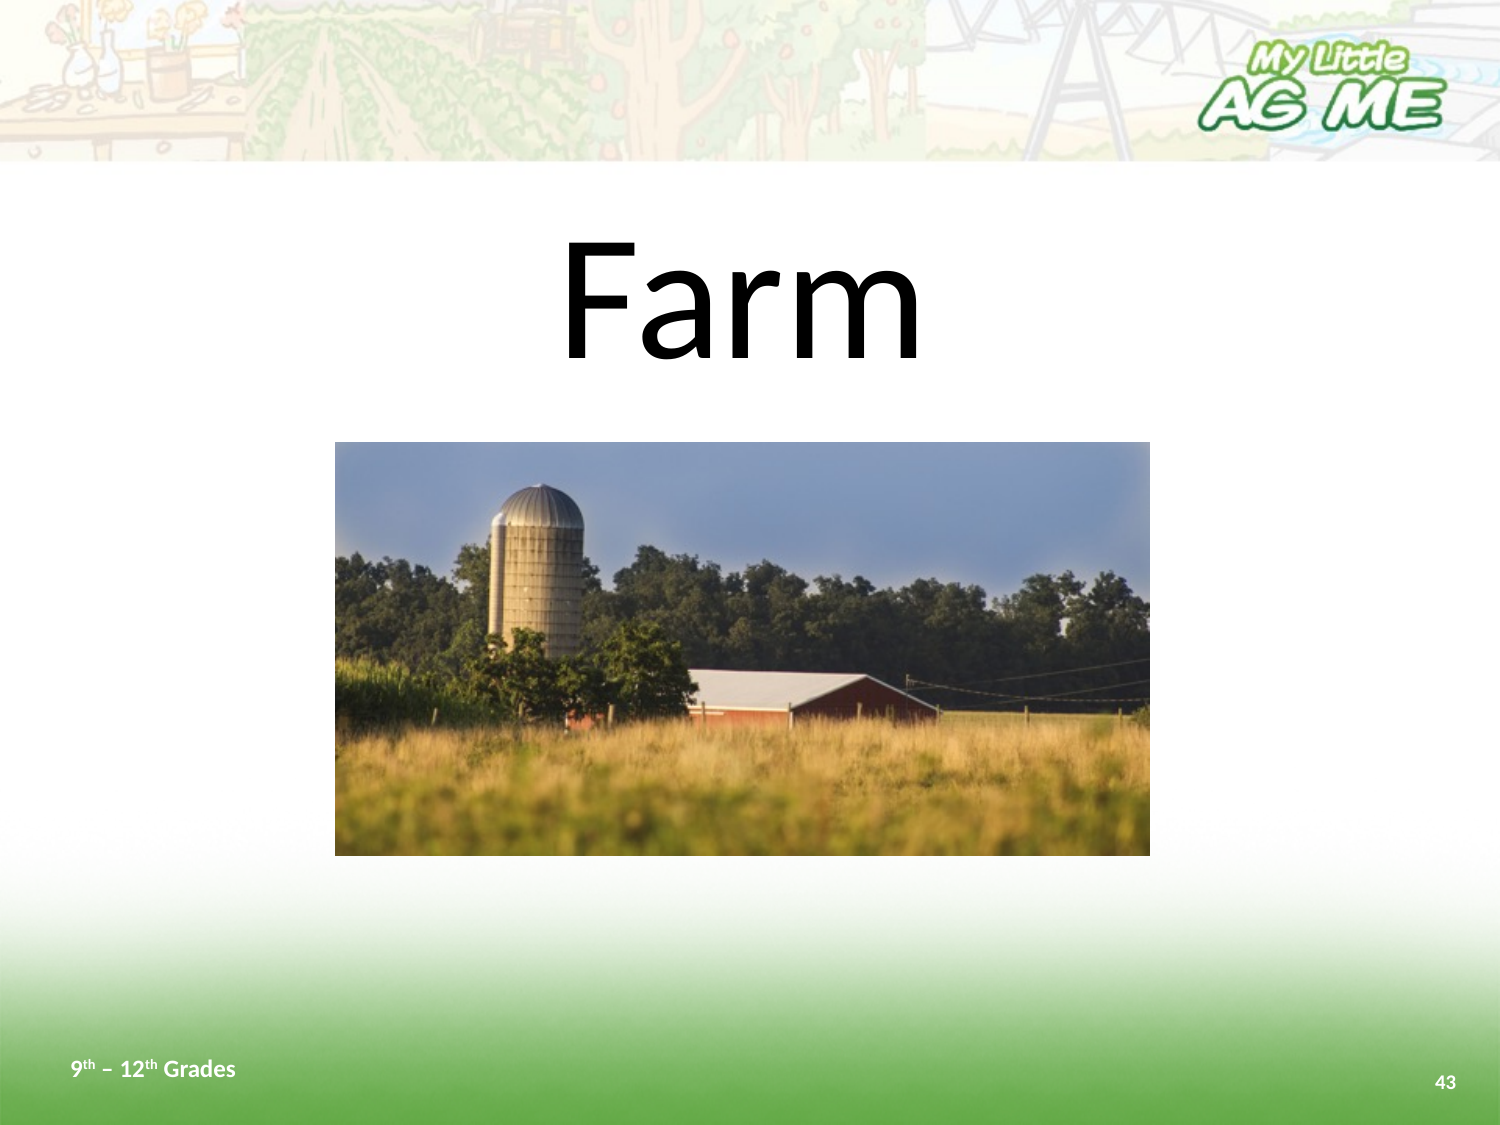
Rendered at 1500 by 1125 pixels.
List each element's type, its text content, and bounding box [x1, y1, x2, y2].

text_box Farm [133, 171, 1352, 402]
picture [0, 0, 1500, 1125]
